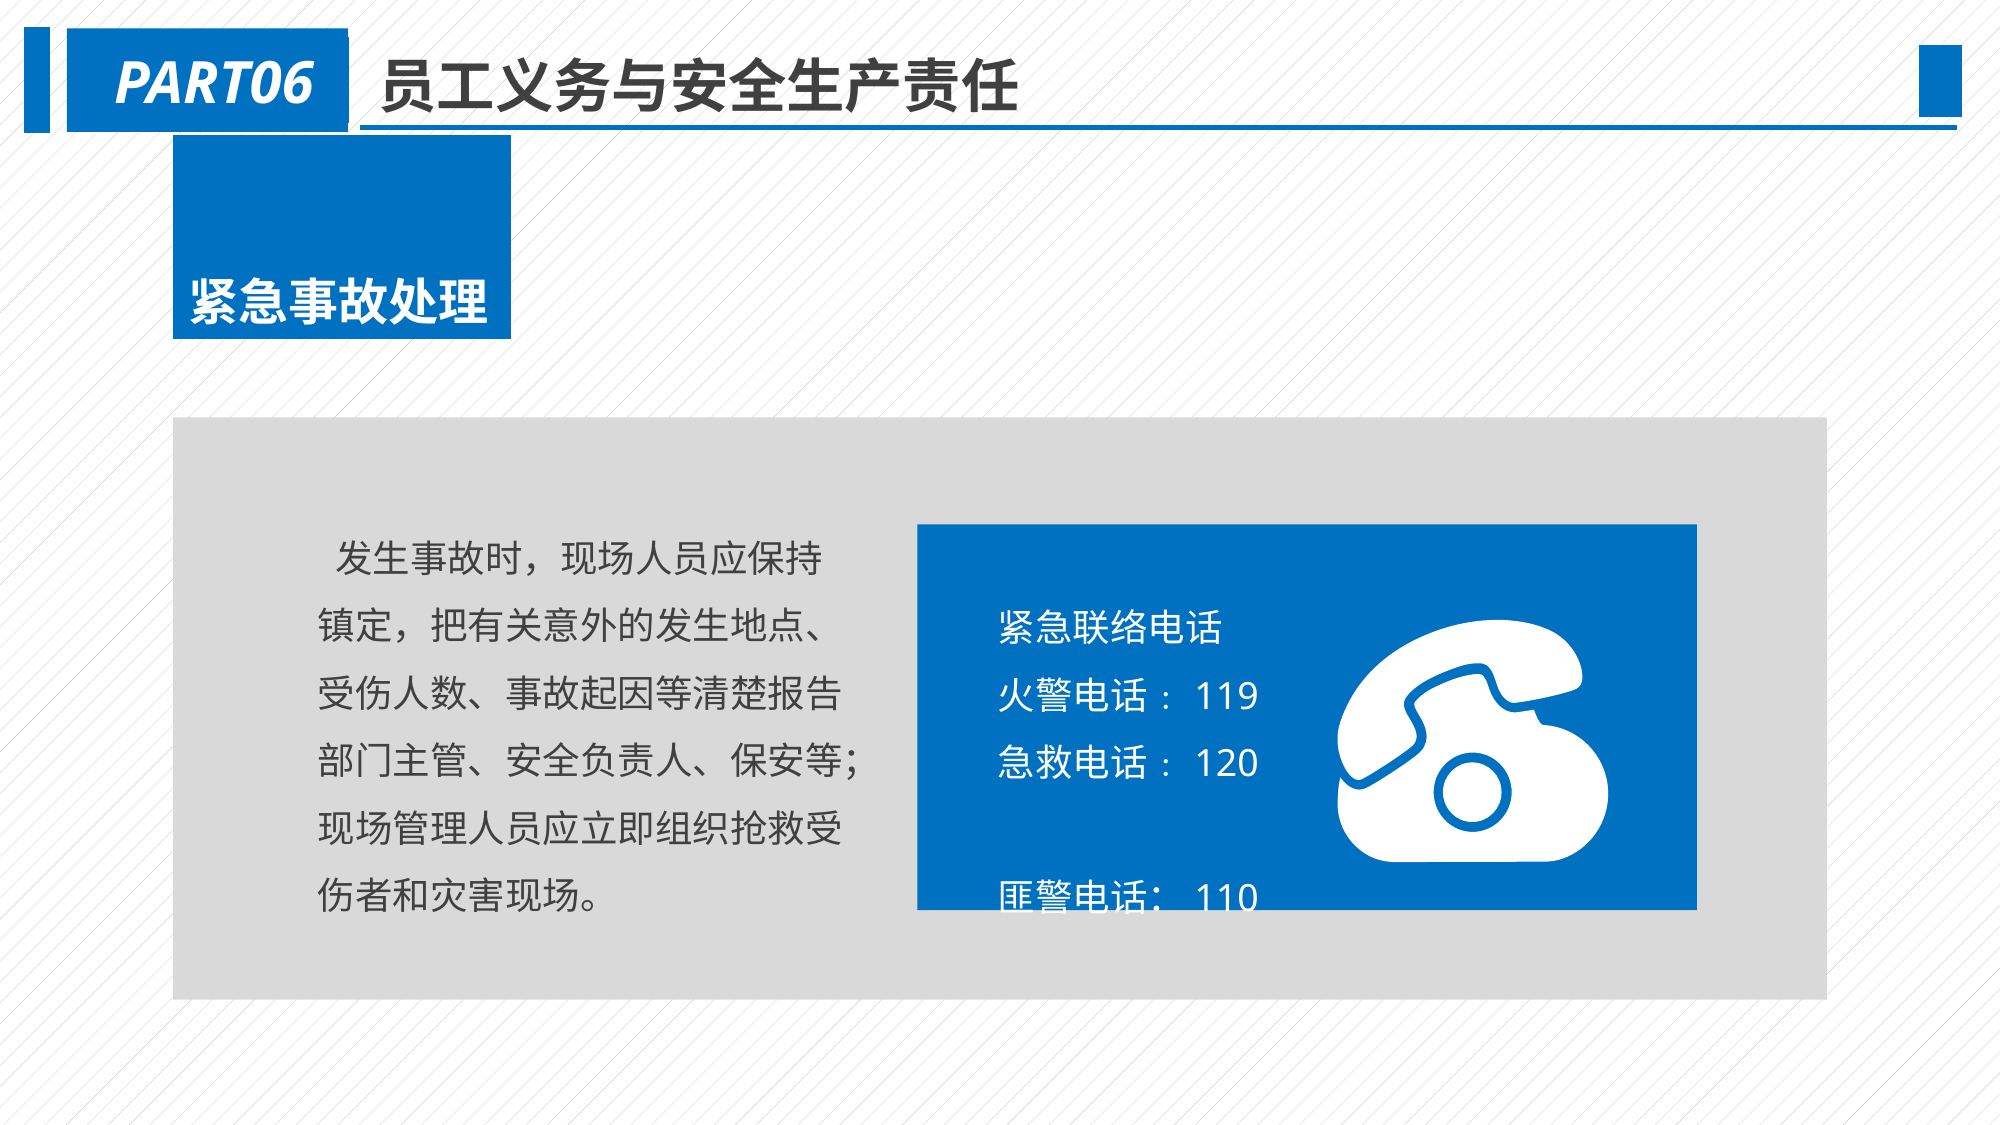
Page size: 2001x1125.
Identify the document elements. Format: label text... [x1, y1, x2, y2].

text_box [917, 524, 1697, 911]
text_box 发生事故时，现场人员应保持镇定，把有关意外的发生地点、受伤人数、事故起因等清楚报告部门主管、安全负责人、保安等；现场管理人员应立即组织抢救受伤者和灾害现场。 [303, 504, 875, 925]
text_box [173, 417, 1827, 1000]
text_box [1336, 673, 1610, 864]
title 紧急事故处理 [173, 135, 511, 339]
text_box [25, 28, 1961, 132]
text_box 紧急联络电话 火警电话﹕119 急救电话﹕120 匪警电话：110 [983, 574, 1316, 927]
text_box [1336, 618, 1584, 782]
